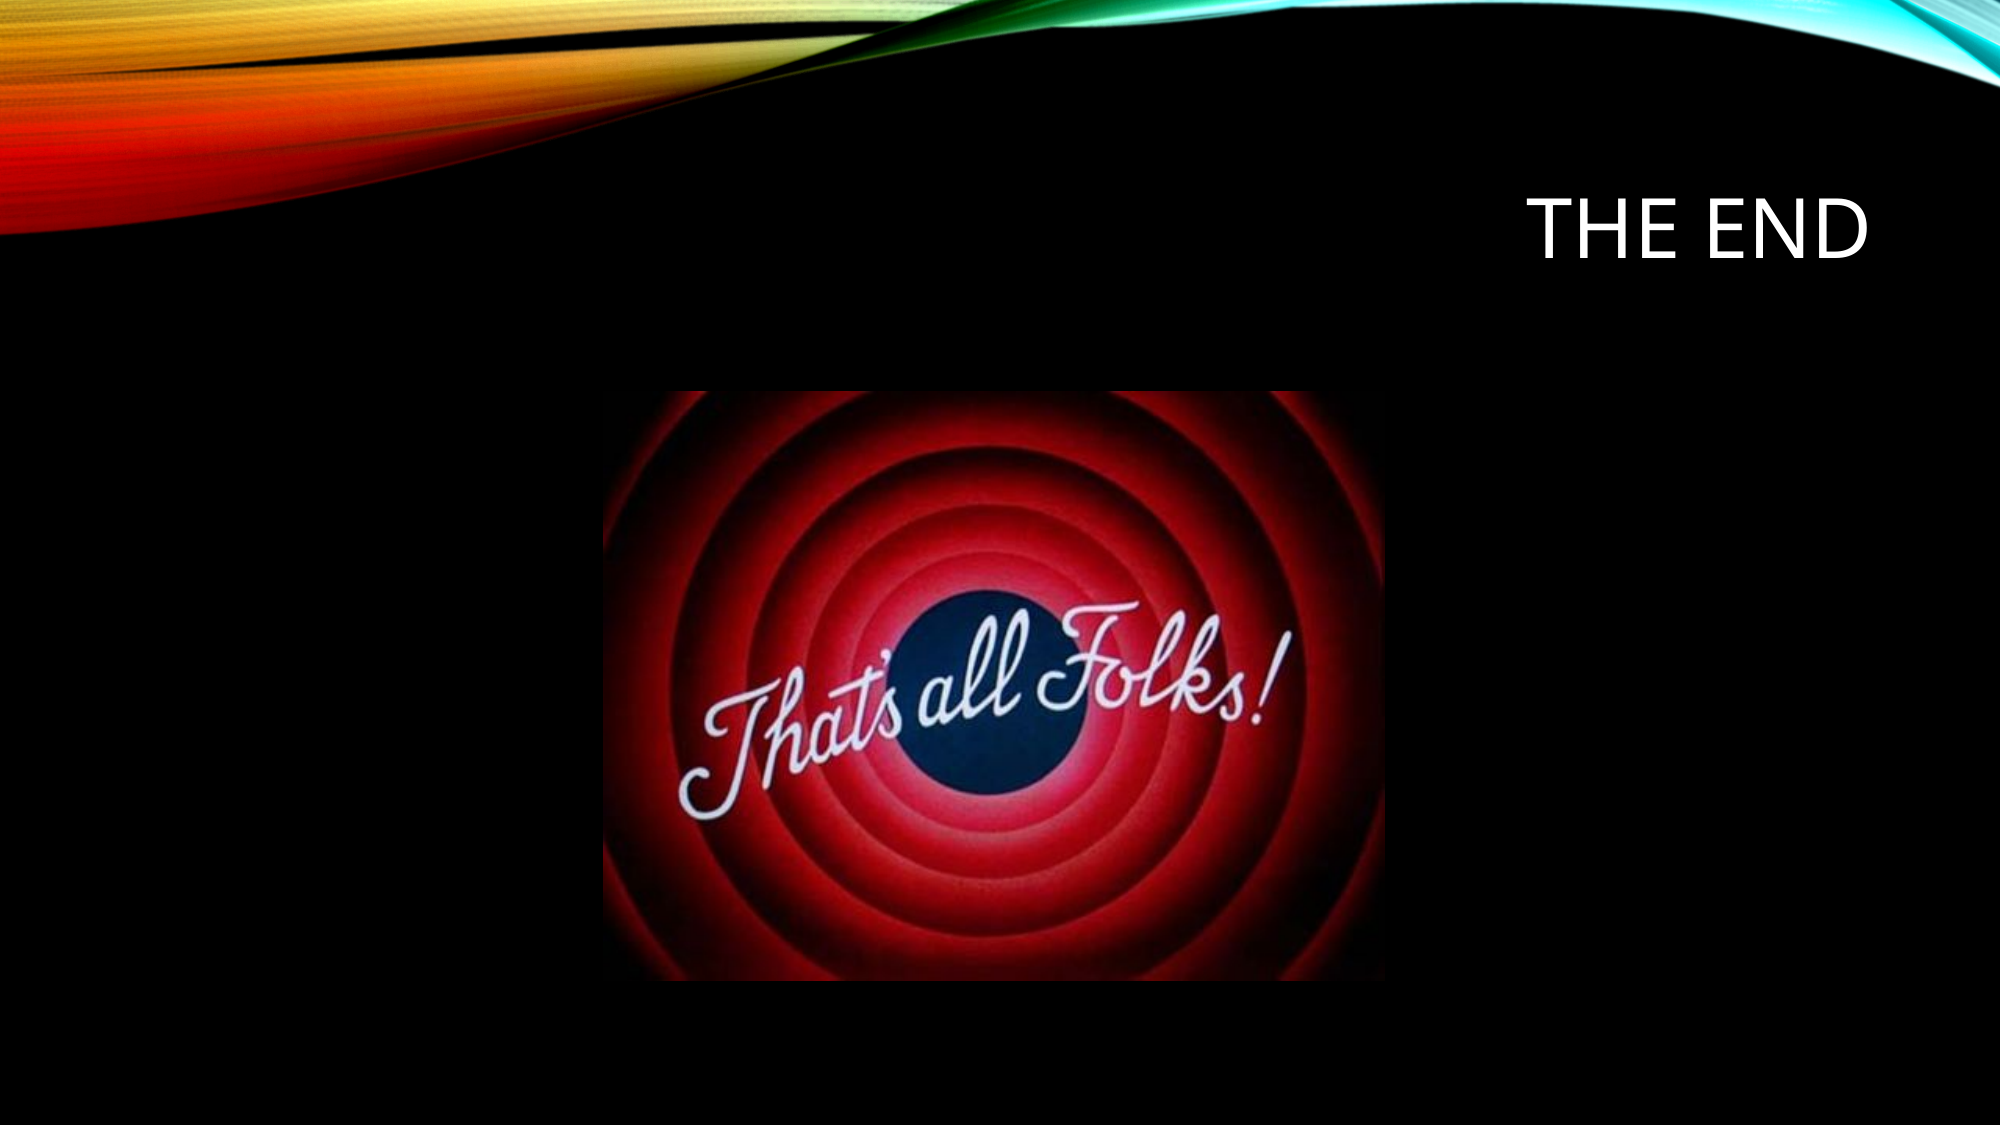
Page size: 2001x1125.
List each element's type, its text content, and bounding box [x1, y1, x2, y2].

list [602, 390, 1385, 981]
picture [0, 0, 2000, 237]
title The end [474, 125, 1888, 338]
